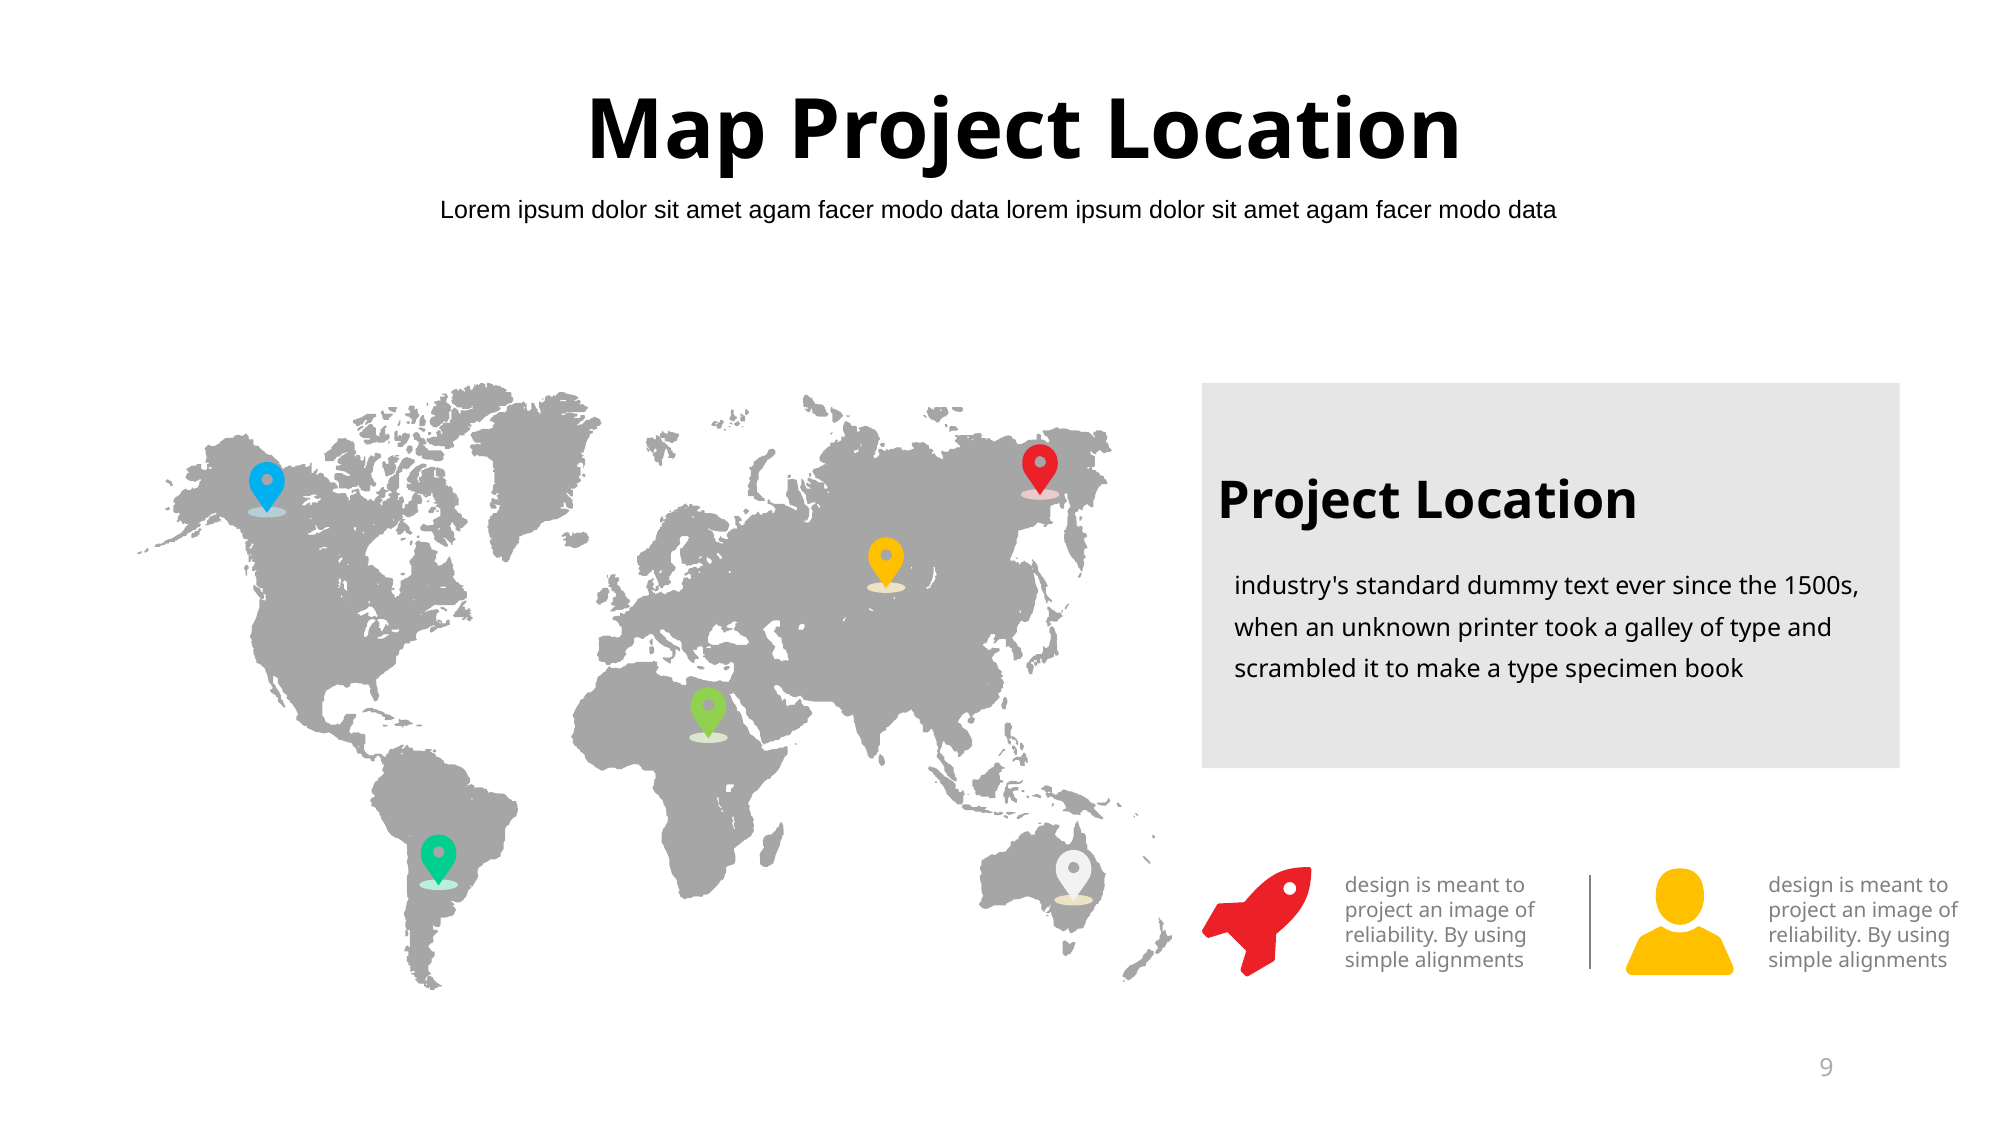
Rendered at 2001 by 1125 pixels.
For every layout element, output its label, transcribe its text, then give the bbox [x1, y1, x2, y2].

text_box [1219, 459, 1883, 692]
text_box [1201, 867, 1978, 977]
slide_number 9 [1790, 1042, 1863, 1094]
text_box [1201, 382, 1901, 769]
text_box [137, 382, 1172, 990]
subtitle Lorem ipsum dolor sit amet agam facer modo data lorem ipsum dolor sit amet agam facer modo data [137, 186, 1863, 227]
text_box Map Project Location [162, 75, 1888, 187]
